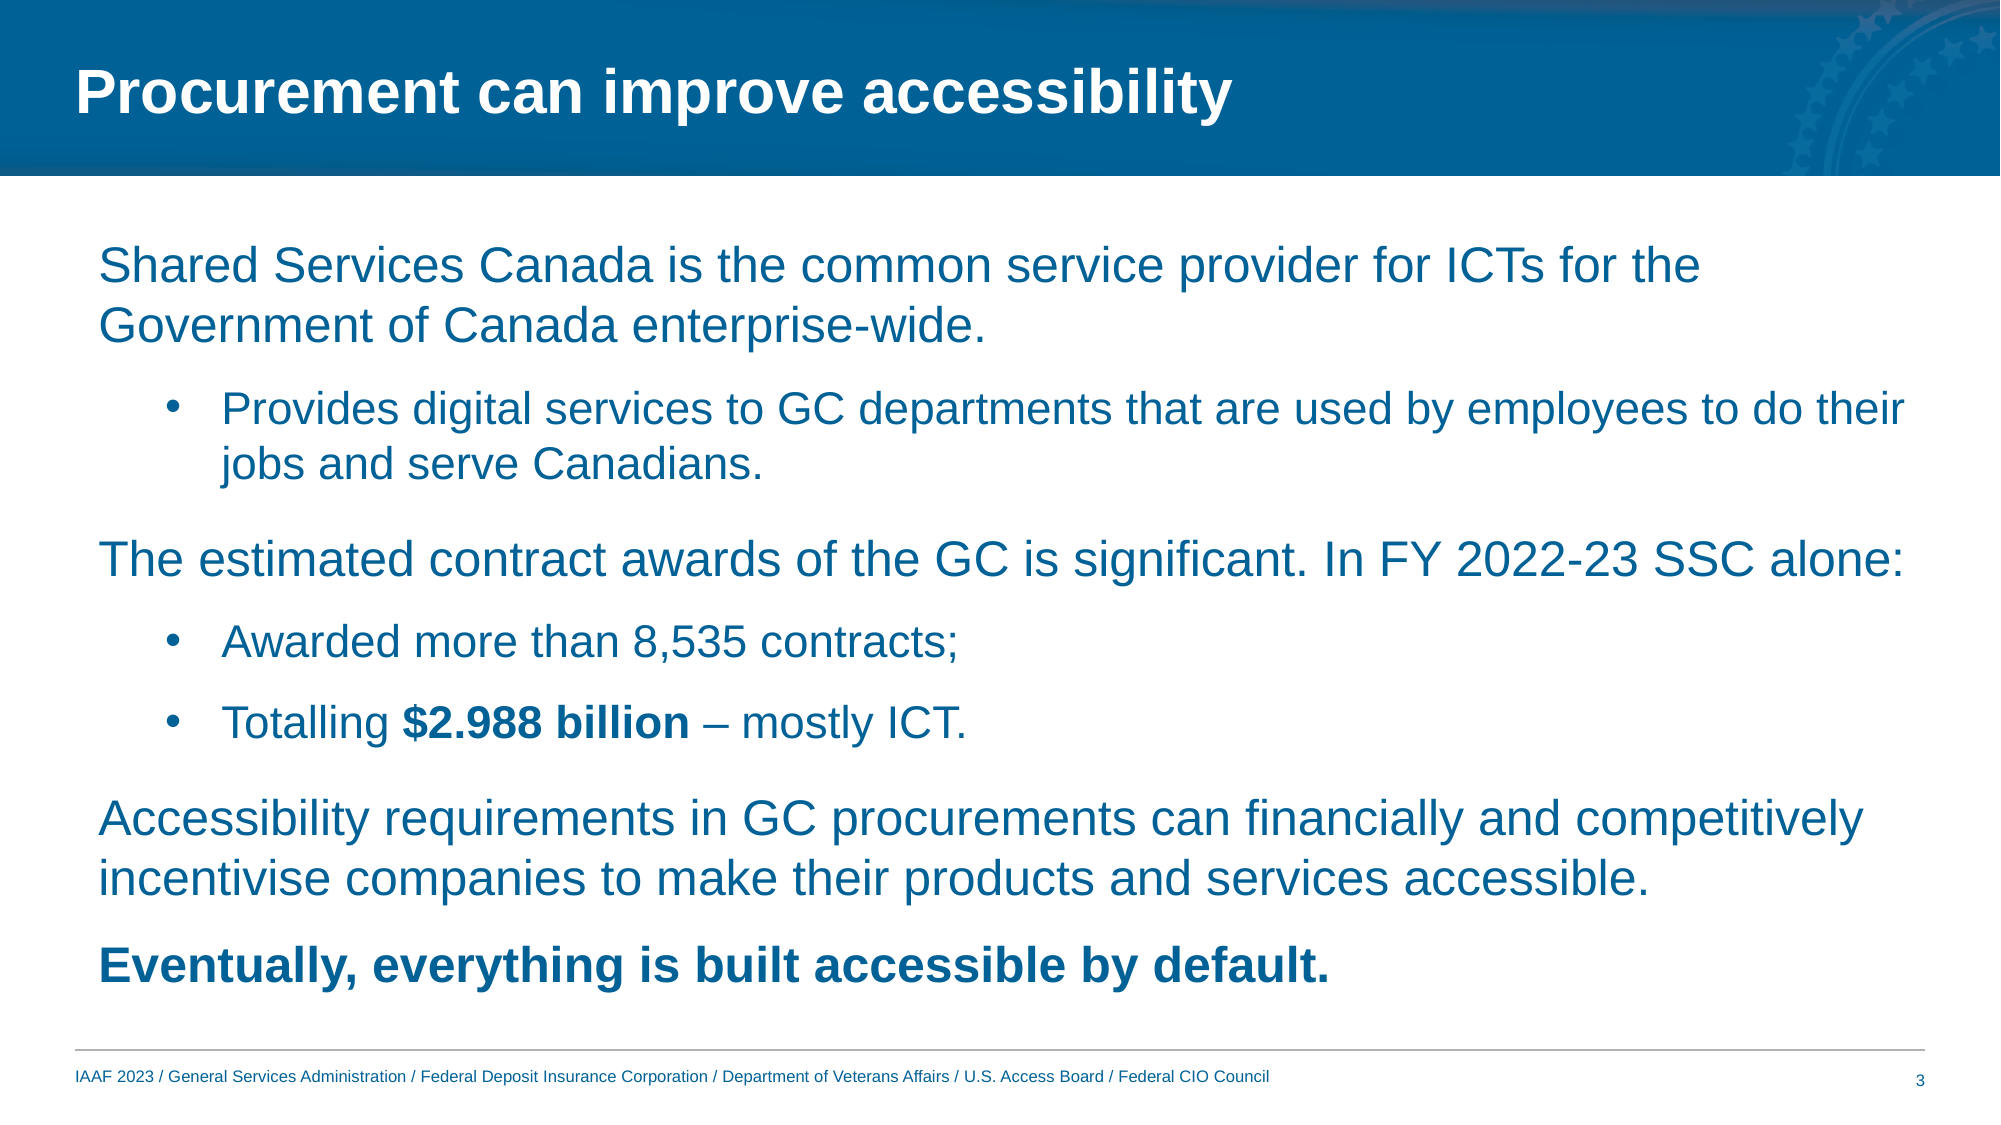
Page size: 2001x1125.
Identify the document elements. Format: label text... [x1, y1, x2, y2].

picture [0, 168, 666, 176]
picture [0, 0, 2000, 176]
slide_number 3 [1880, 1065, 1925, 1095]
title Procurement can improve accessibility [75, 52, 1800, 128]
list Shared Services Canada is the common service provider for ICTs for the Government of Canada enterprise-wide. Provides digital services to GC departments that are used by employees to do their jobs and serve Canadians. The estimated contract awards of the GC is significant. In FY 2022-23 SSC alone: Awarded more than 8,535 contracts; Totalling $2.988 billion – mostly ICT. Accessibility requirements in GC procurements can financially and competitively incentivise companies to make their products and services accessible. Eventually, everything is built accessible by default. [75, 224, 1925, 1035]
